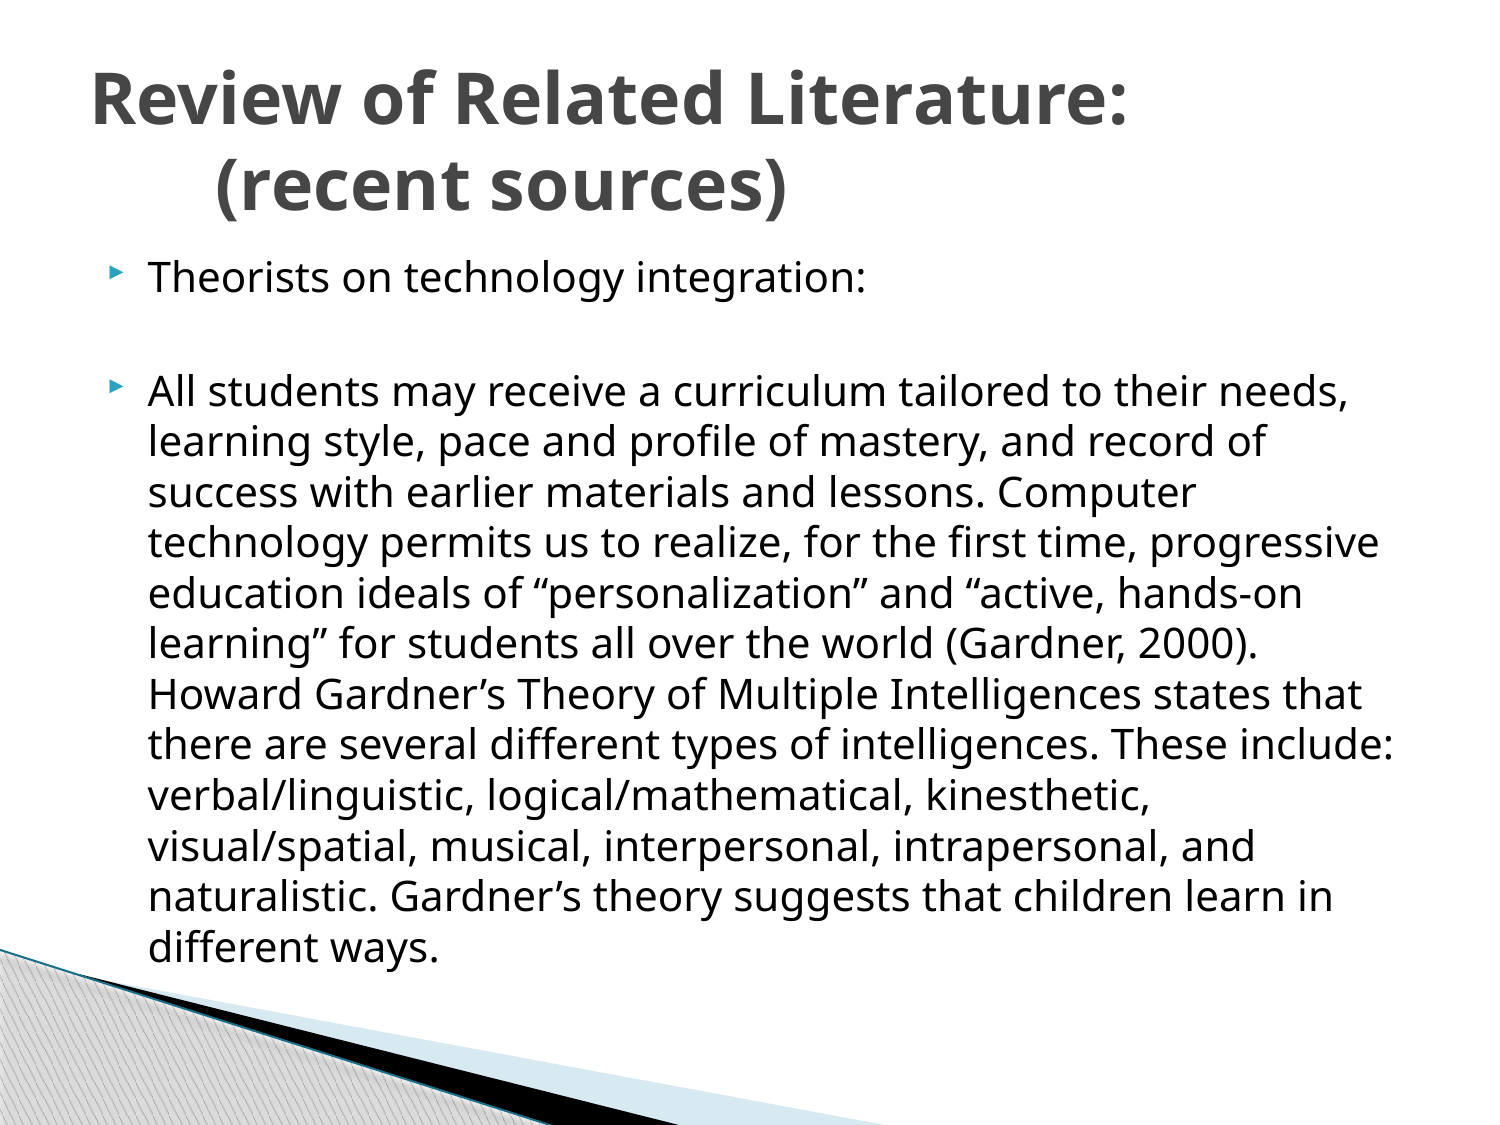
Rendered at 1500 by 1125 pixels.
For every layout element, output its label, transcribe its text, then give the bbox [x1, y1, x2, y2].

list Theorists on technology integration: All students may receive a curriculum tailored to their needs, learning style, pace and profile of mastery, and record of success with earlier materials and lessons. Computer technology permits us to realize, for the first time, progressive education ideals of “personalization” and “active, hands-on learning” for students all over the world (Gardner, 2000). Howard Gardner’s Theory of Multiple Intelligences states that there are several different types of intelligences. These include: verbal/linguistic, logical/mathematical, kinesthetic, visual/spatial, musical, interpersonal, intrapersonal, and naturalistic. Gardner’s theory suggests that children learn in different ways. [75, 243, 1425, 986]
title Review of Related Literature: (recent sources) [75, 45, 1425, 233]
